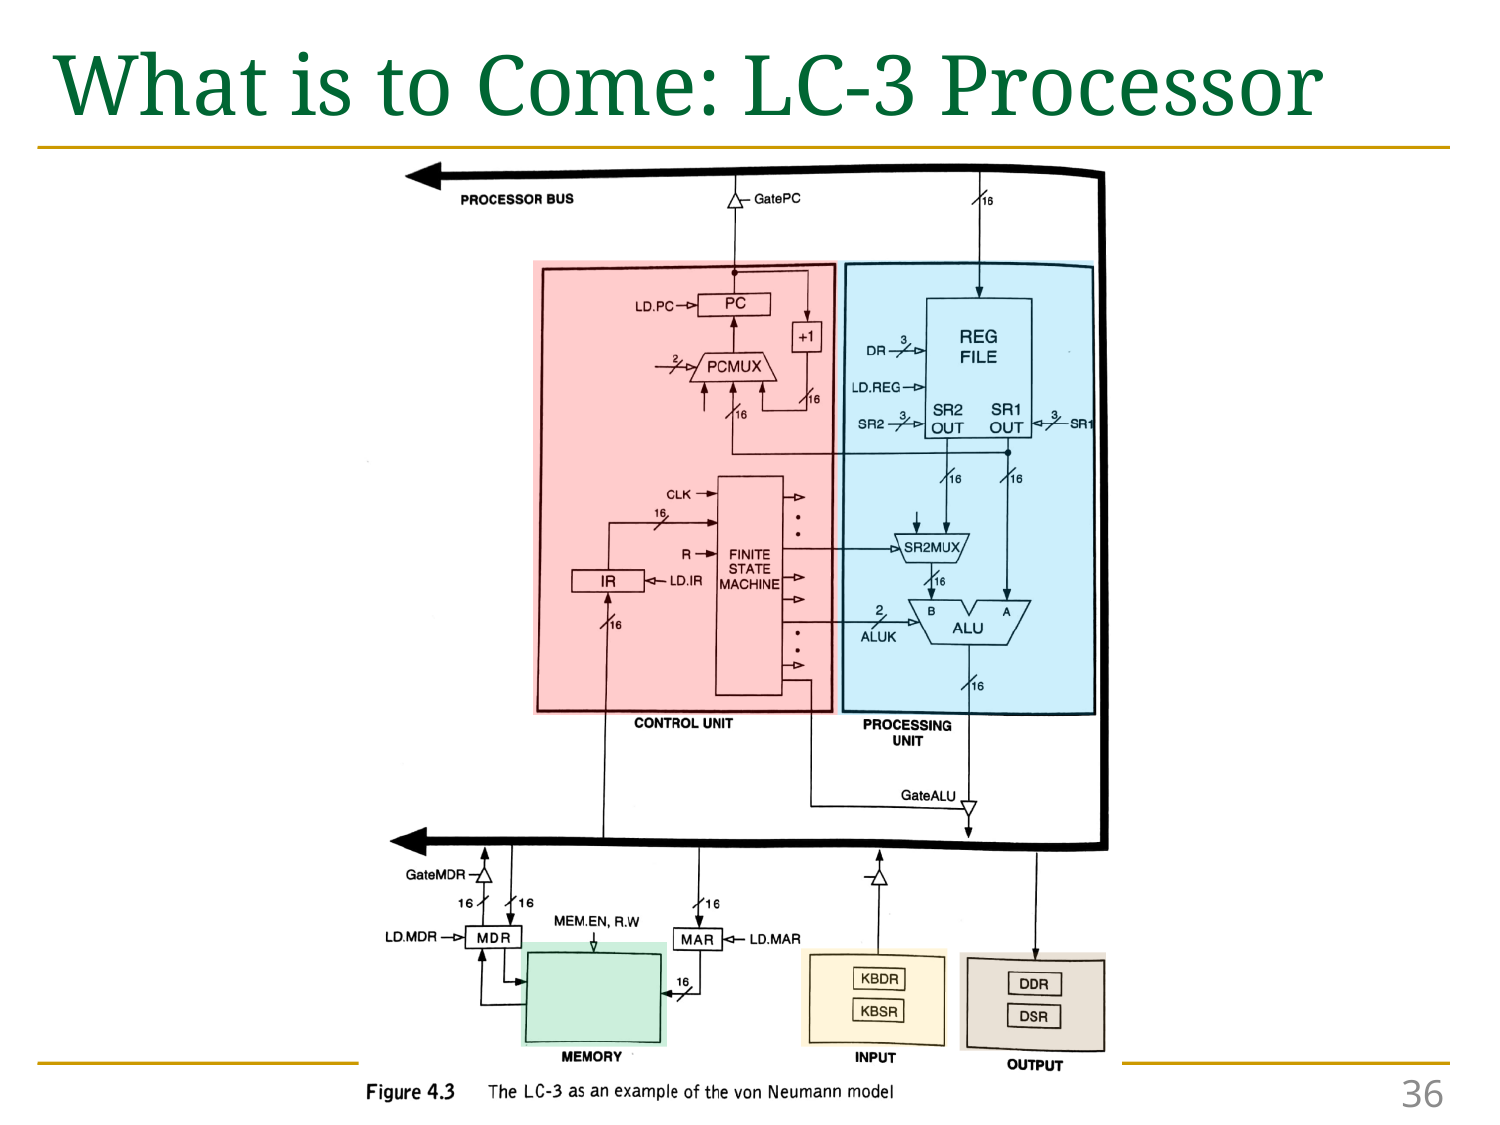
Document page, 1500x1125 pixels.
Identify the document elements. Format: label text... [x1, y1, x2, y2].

title What is to Come: LC-3 Processor [37, 24, 1450, 200]
slide_number 36 [1121, 1066, 1460, 1125]
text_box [358, 149, 1123, 1109]
